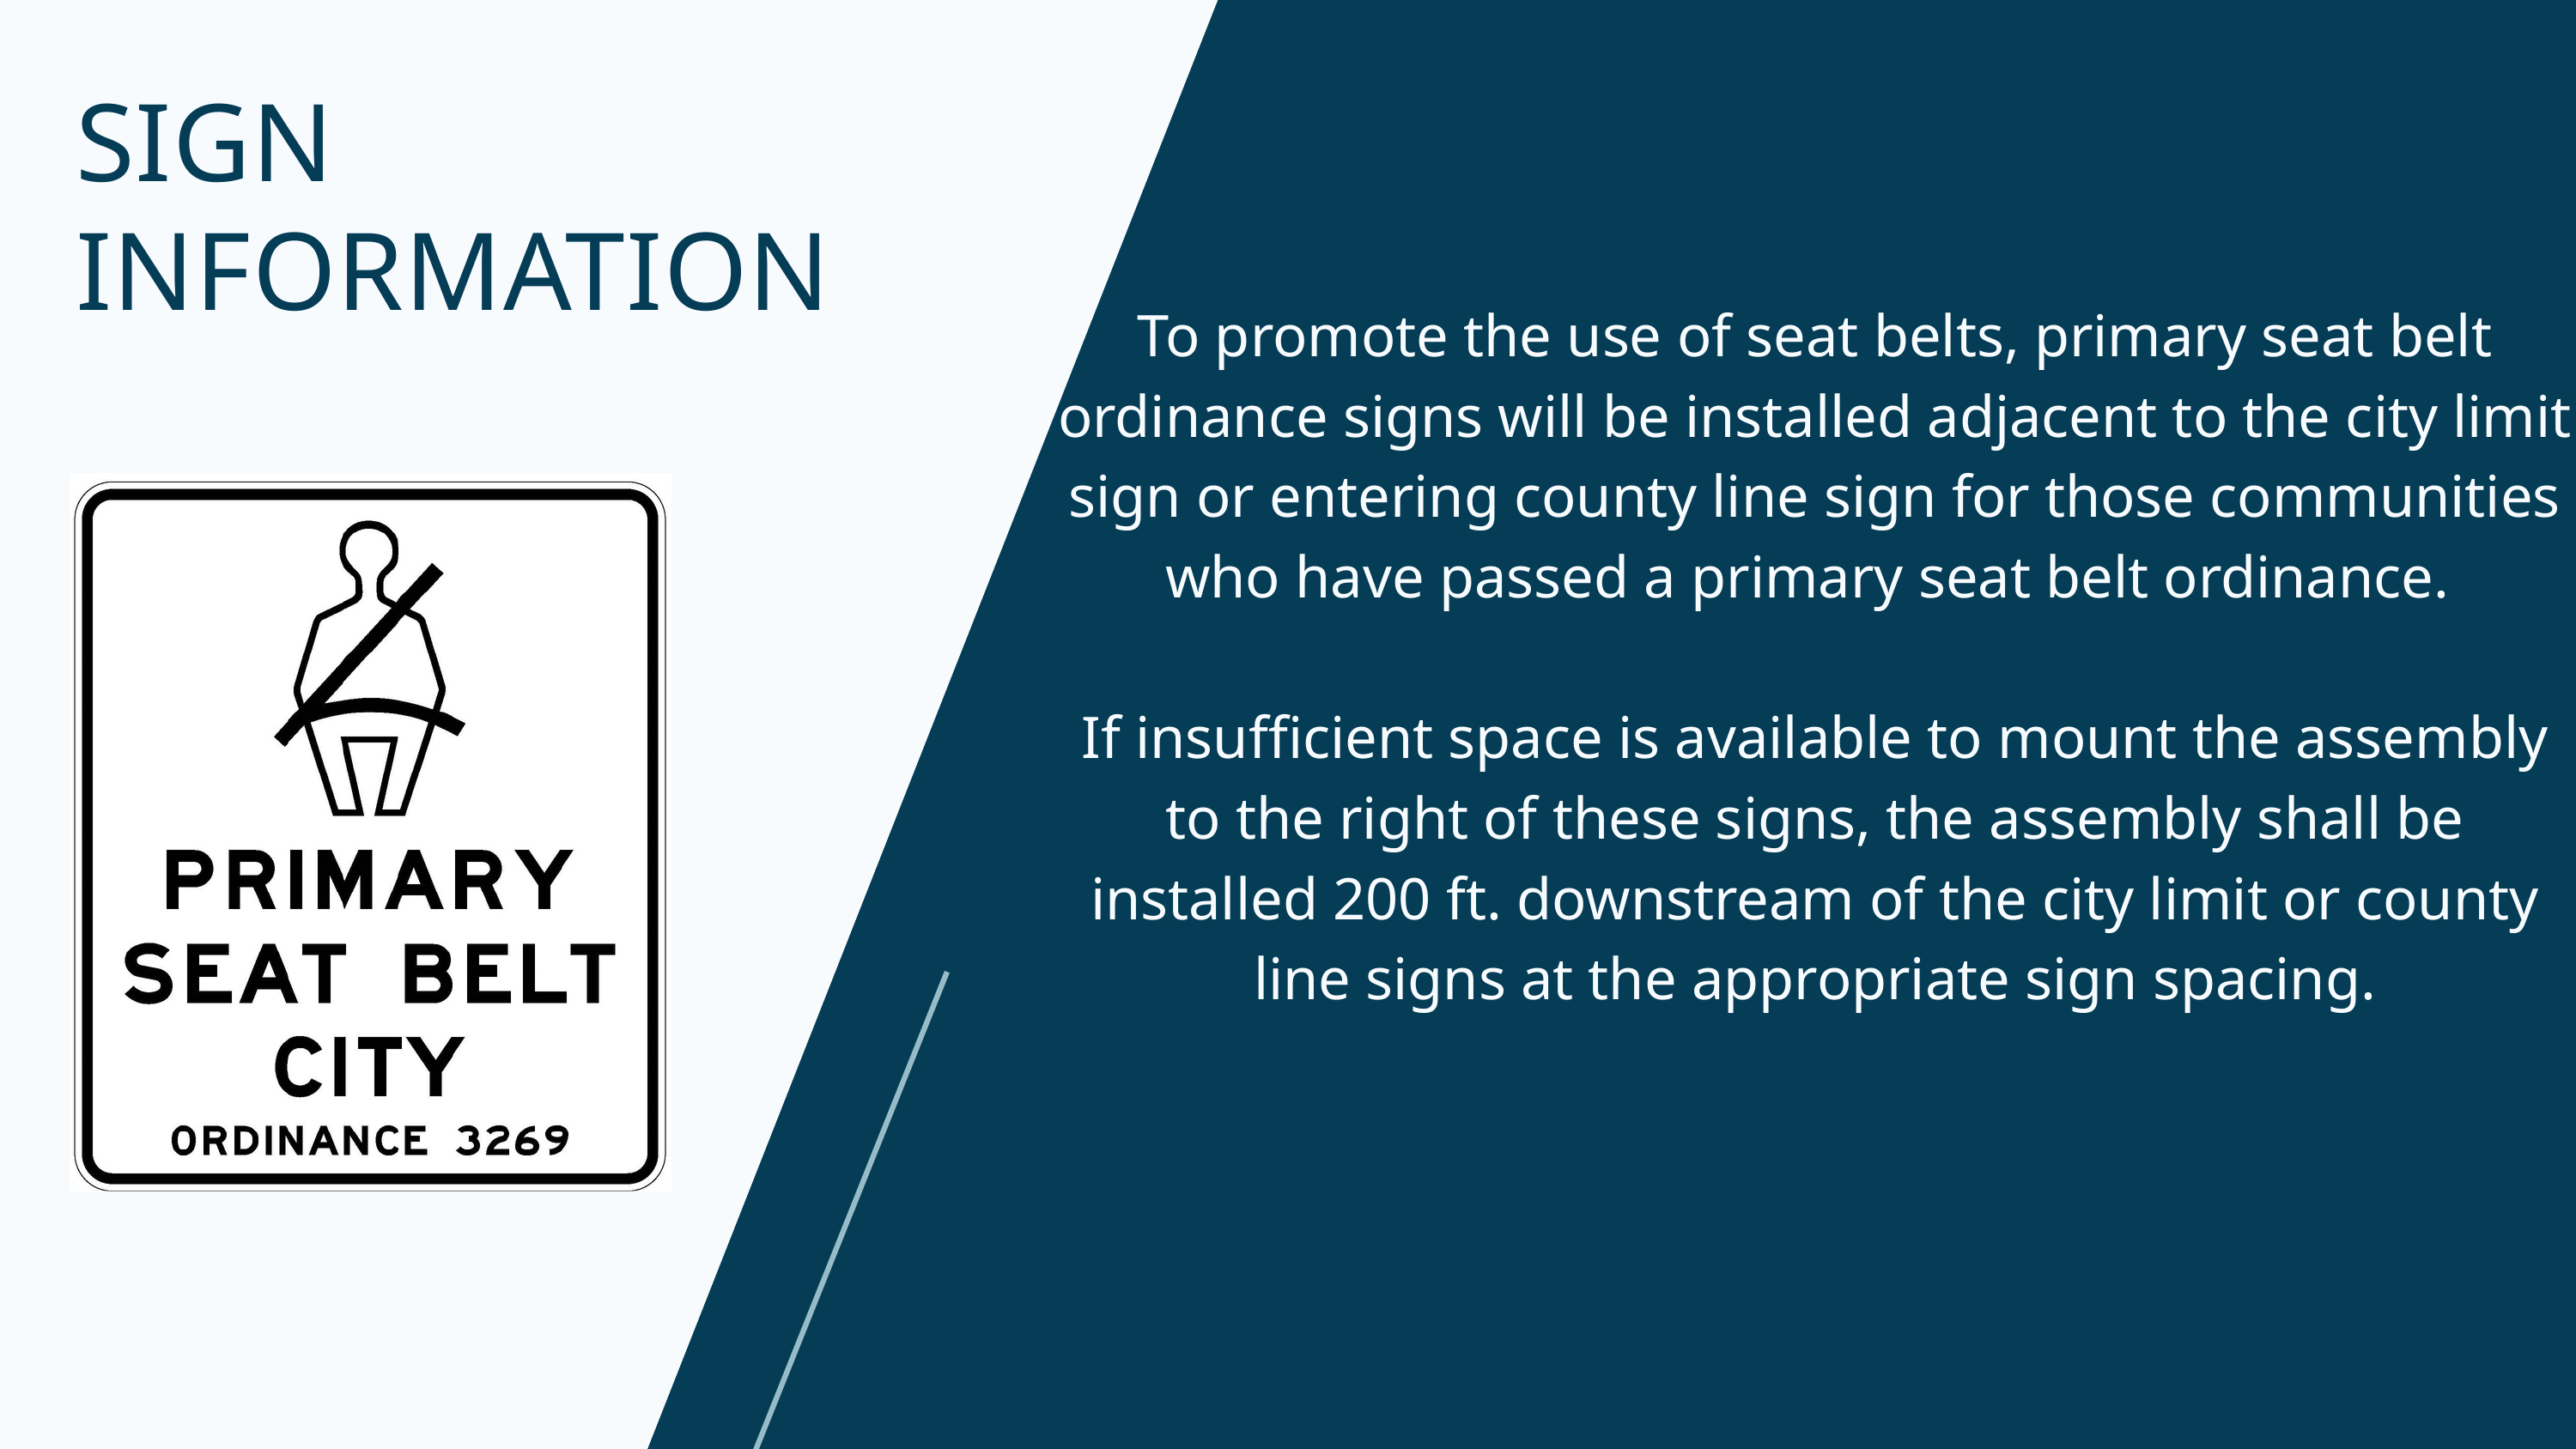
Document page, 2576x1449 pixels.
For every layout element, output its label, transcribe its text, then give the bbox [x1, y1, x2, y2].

text_box [0, 0, 1218, 1449]
picture [69, 473, 672, 1191]
title SIGN INFORMATION [76, 74, 1017, 332]
text_box To promote the use of seat belts, primary seat belt ordinance signs will be installed adjacent to the city limit sign or entering county line sign for those communities who have passed a primary seat belt ordinance. If insufficient space is available to mount the assembly to the right of these signs, the assembly shall be installed 200 ft. downstream of the city limit or county line signs at the appropriate sign spacing. [1051, 288, 2576, 1092]
picture [754, 972, 949, 1449]
